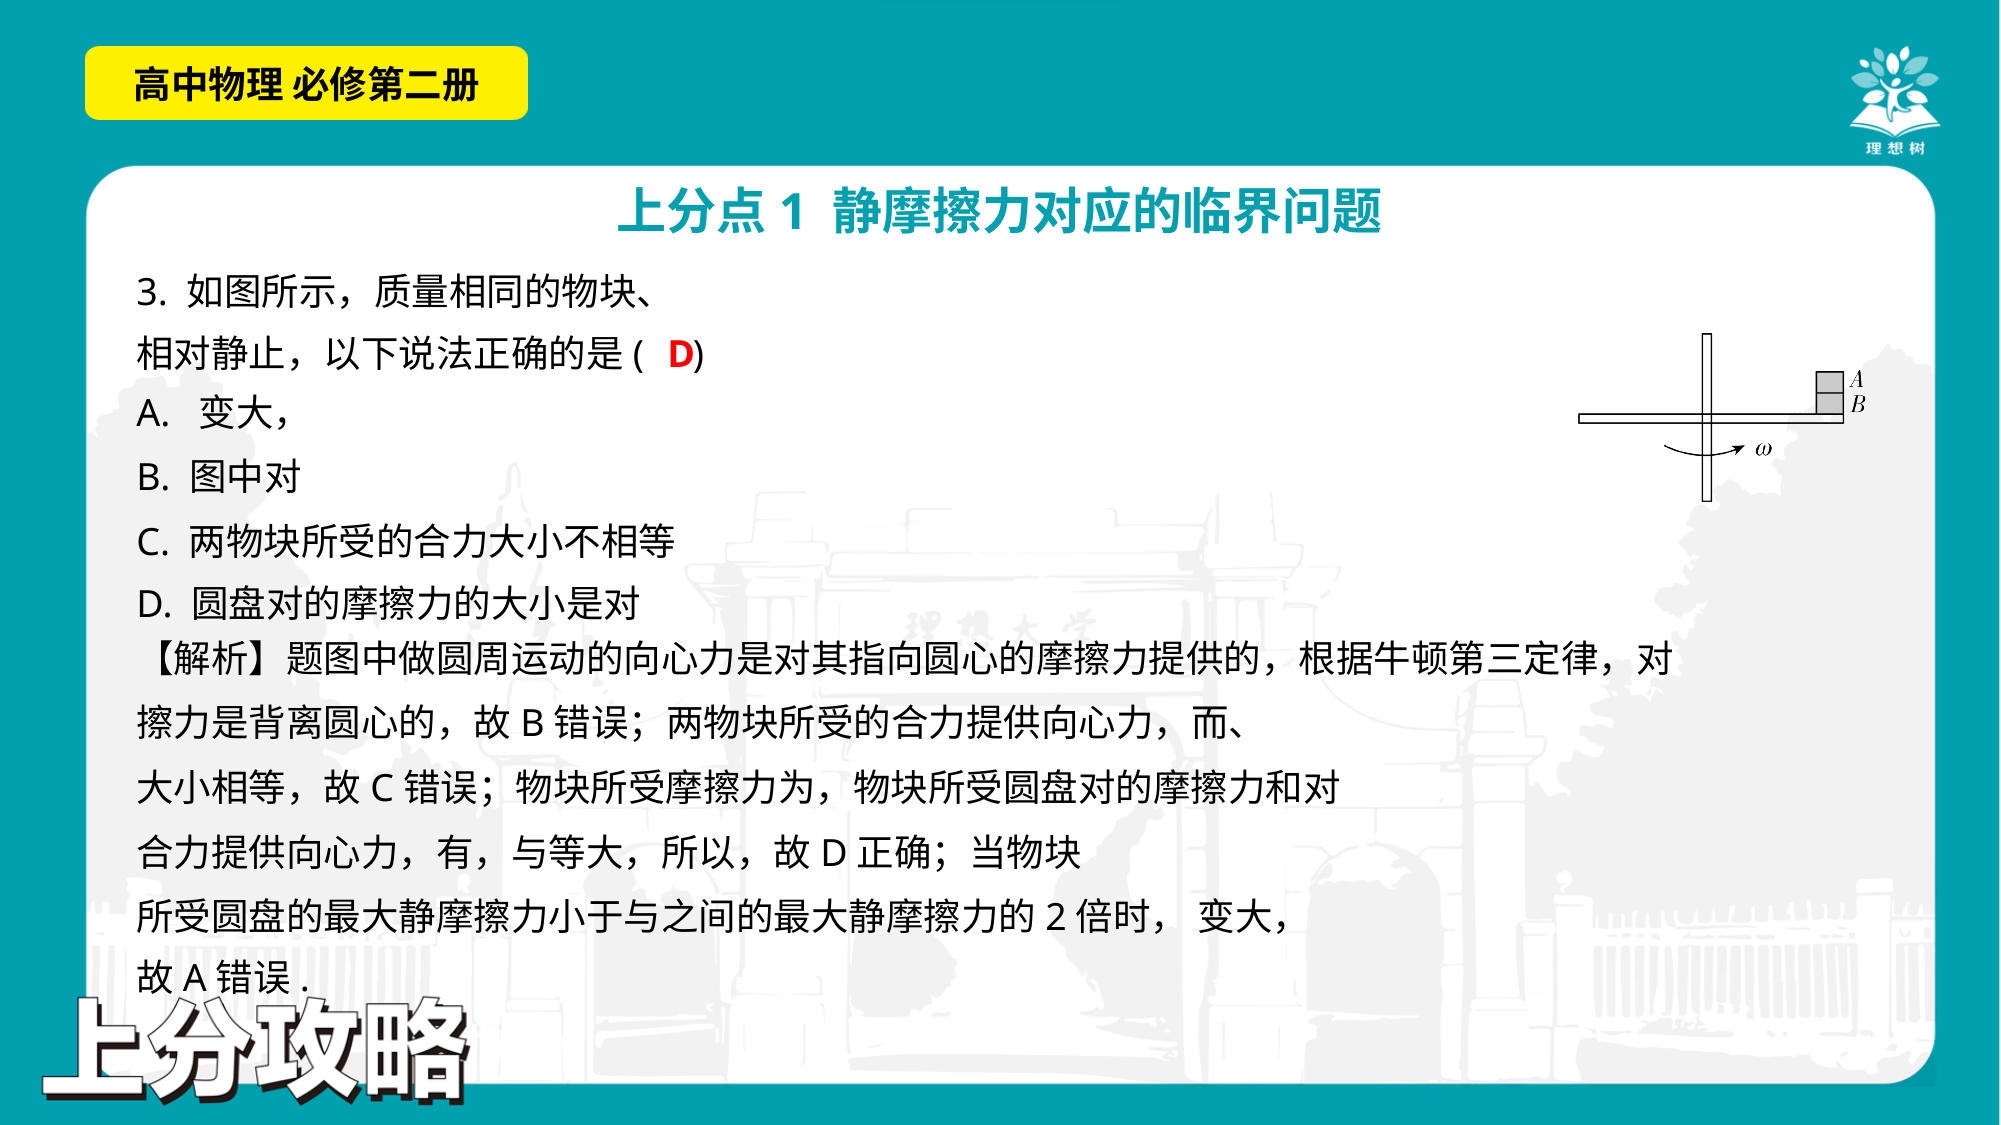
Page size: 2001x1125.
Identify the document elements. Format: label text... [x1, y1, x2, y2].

picture [0, 0, 2000, 1125]
text_box D [654, 312, 709, 369]
